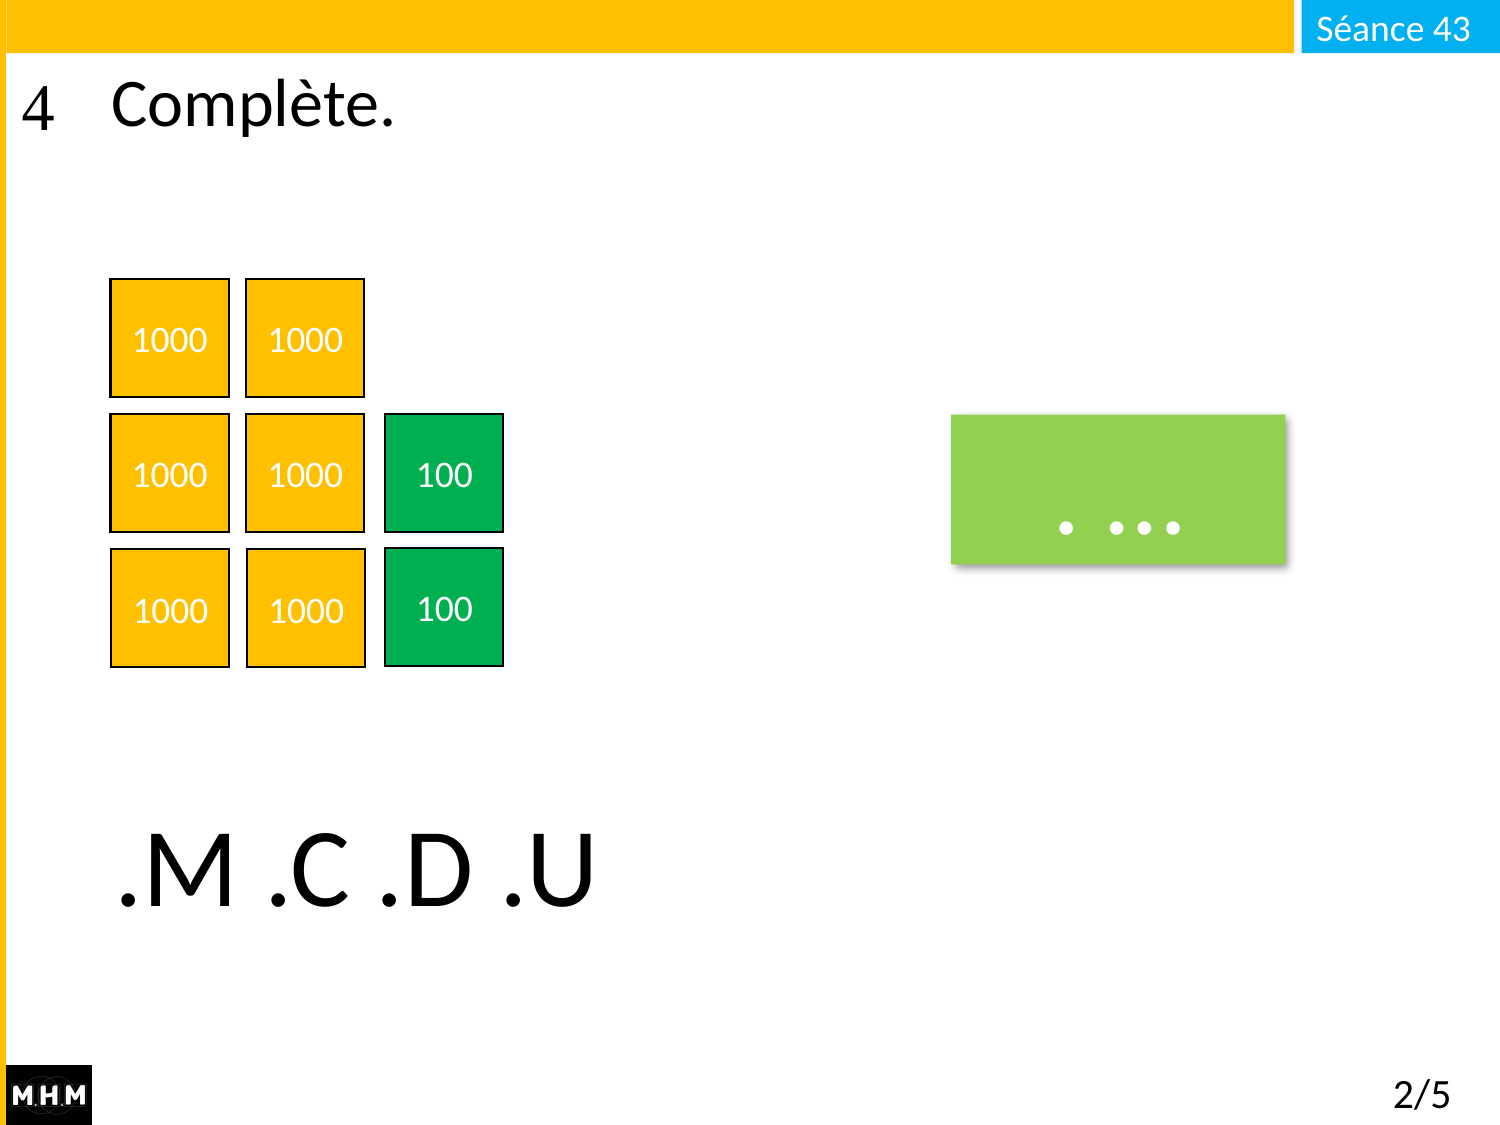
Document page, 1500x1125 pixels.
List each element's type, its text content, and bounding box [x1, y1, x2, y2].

list 2/5 [1344, 1064, 1500, 1125]
text_box 100 [384, 547, 504, 667]
text_box 1000 [245, 413, 365, 533]
text_box 1000 [110, 548, 230, 668]
text_box 1000 [246, 548, 366, 668]
text_box 1000 [109, 278, 230, 398]
title Complète. [96, 60, 1391, 150]
text_box 1000 [245, 278, 365, 398]
picture [6, 1065, 92, 1125]
text_box . … [951, 414, 1286, 565]
text_box 1000 [109, 413, 230, 533]
text_box .M .C .D .U [99, 786, 804, 937]
text_box 100 [384, 413, 504, 533]
